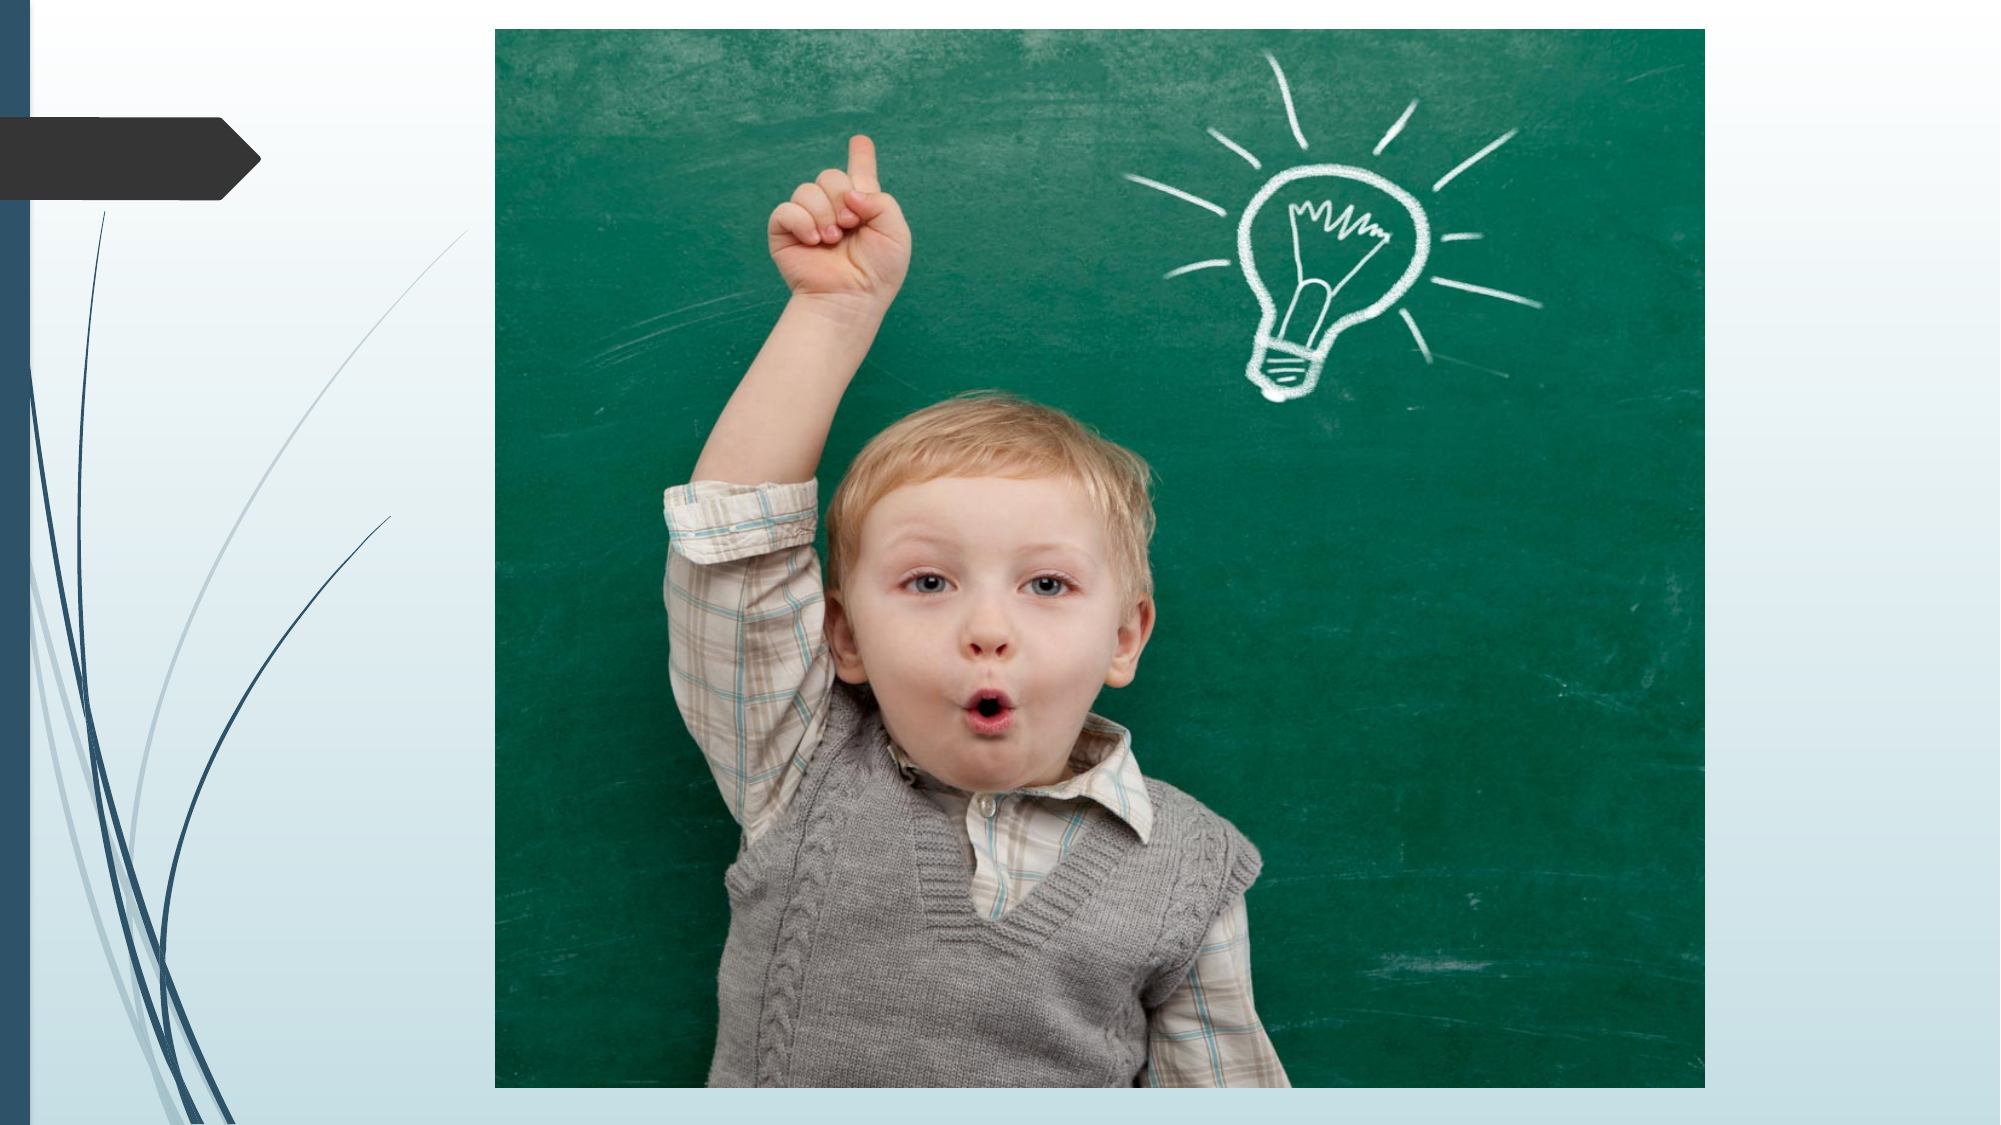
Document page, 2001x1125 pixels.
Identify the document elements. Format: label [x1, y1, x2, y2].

picture [495, 29, 1705, 1088]
